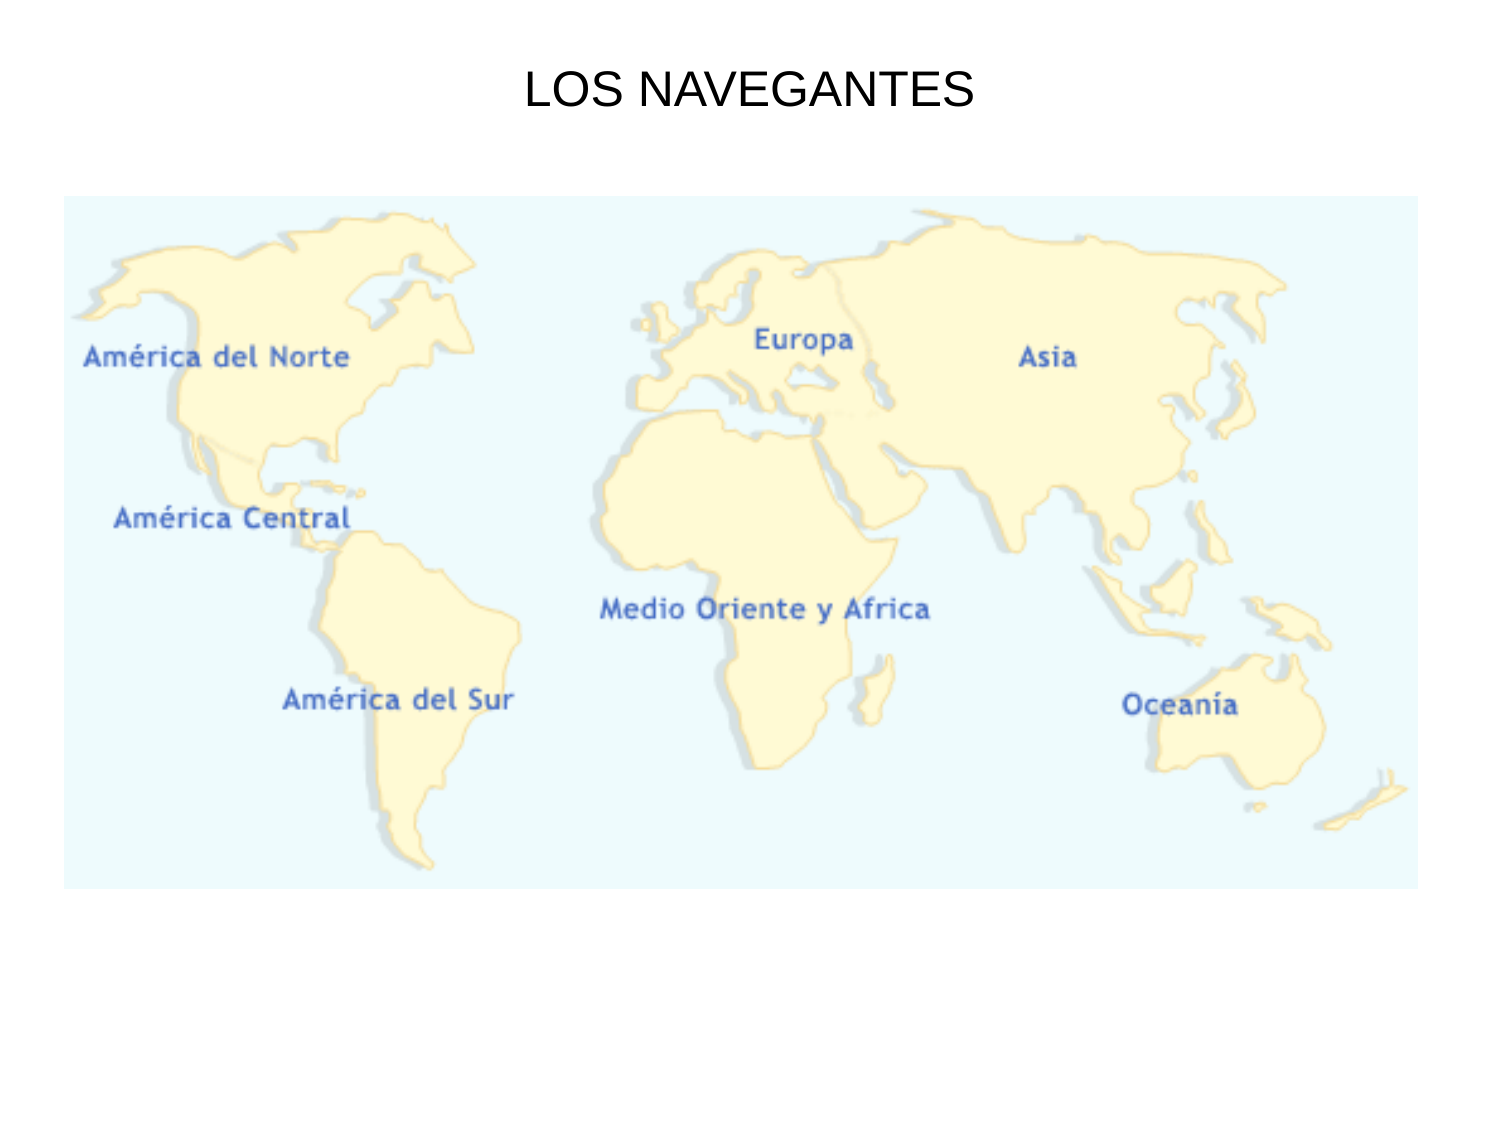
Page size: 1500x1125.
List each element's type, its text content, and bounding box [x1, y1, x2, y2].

picture [64, 196, 1418, 890]
title LOS NAVEGANTES [111, 42, 1388, 131]
